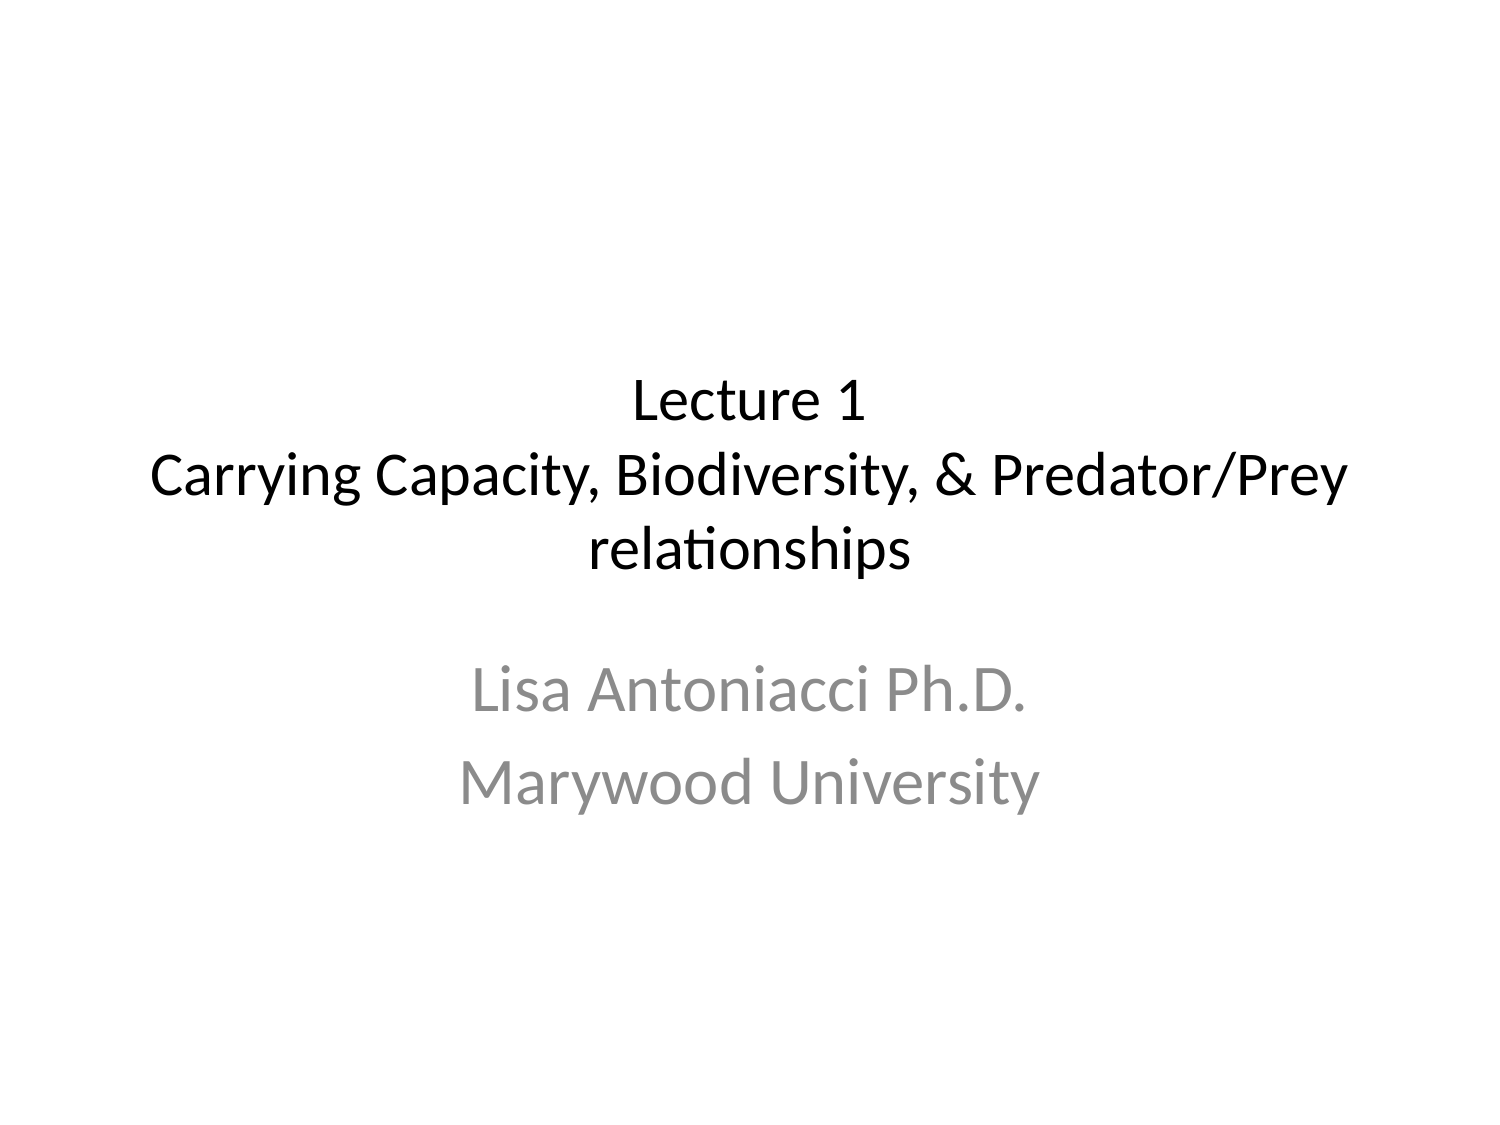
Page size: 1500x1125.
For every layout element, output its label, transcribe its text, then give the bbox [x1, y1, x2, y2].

subtitle Lisa Antoniacci Ph.D. Marywood University [225, 637, 1275, 925]
title Lecture 1 Carrying Capacity, Biodiversity, & Predator/Prey relationships [112, 349, 1388, 591]
